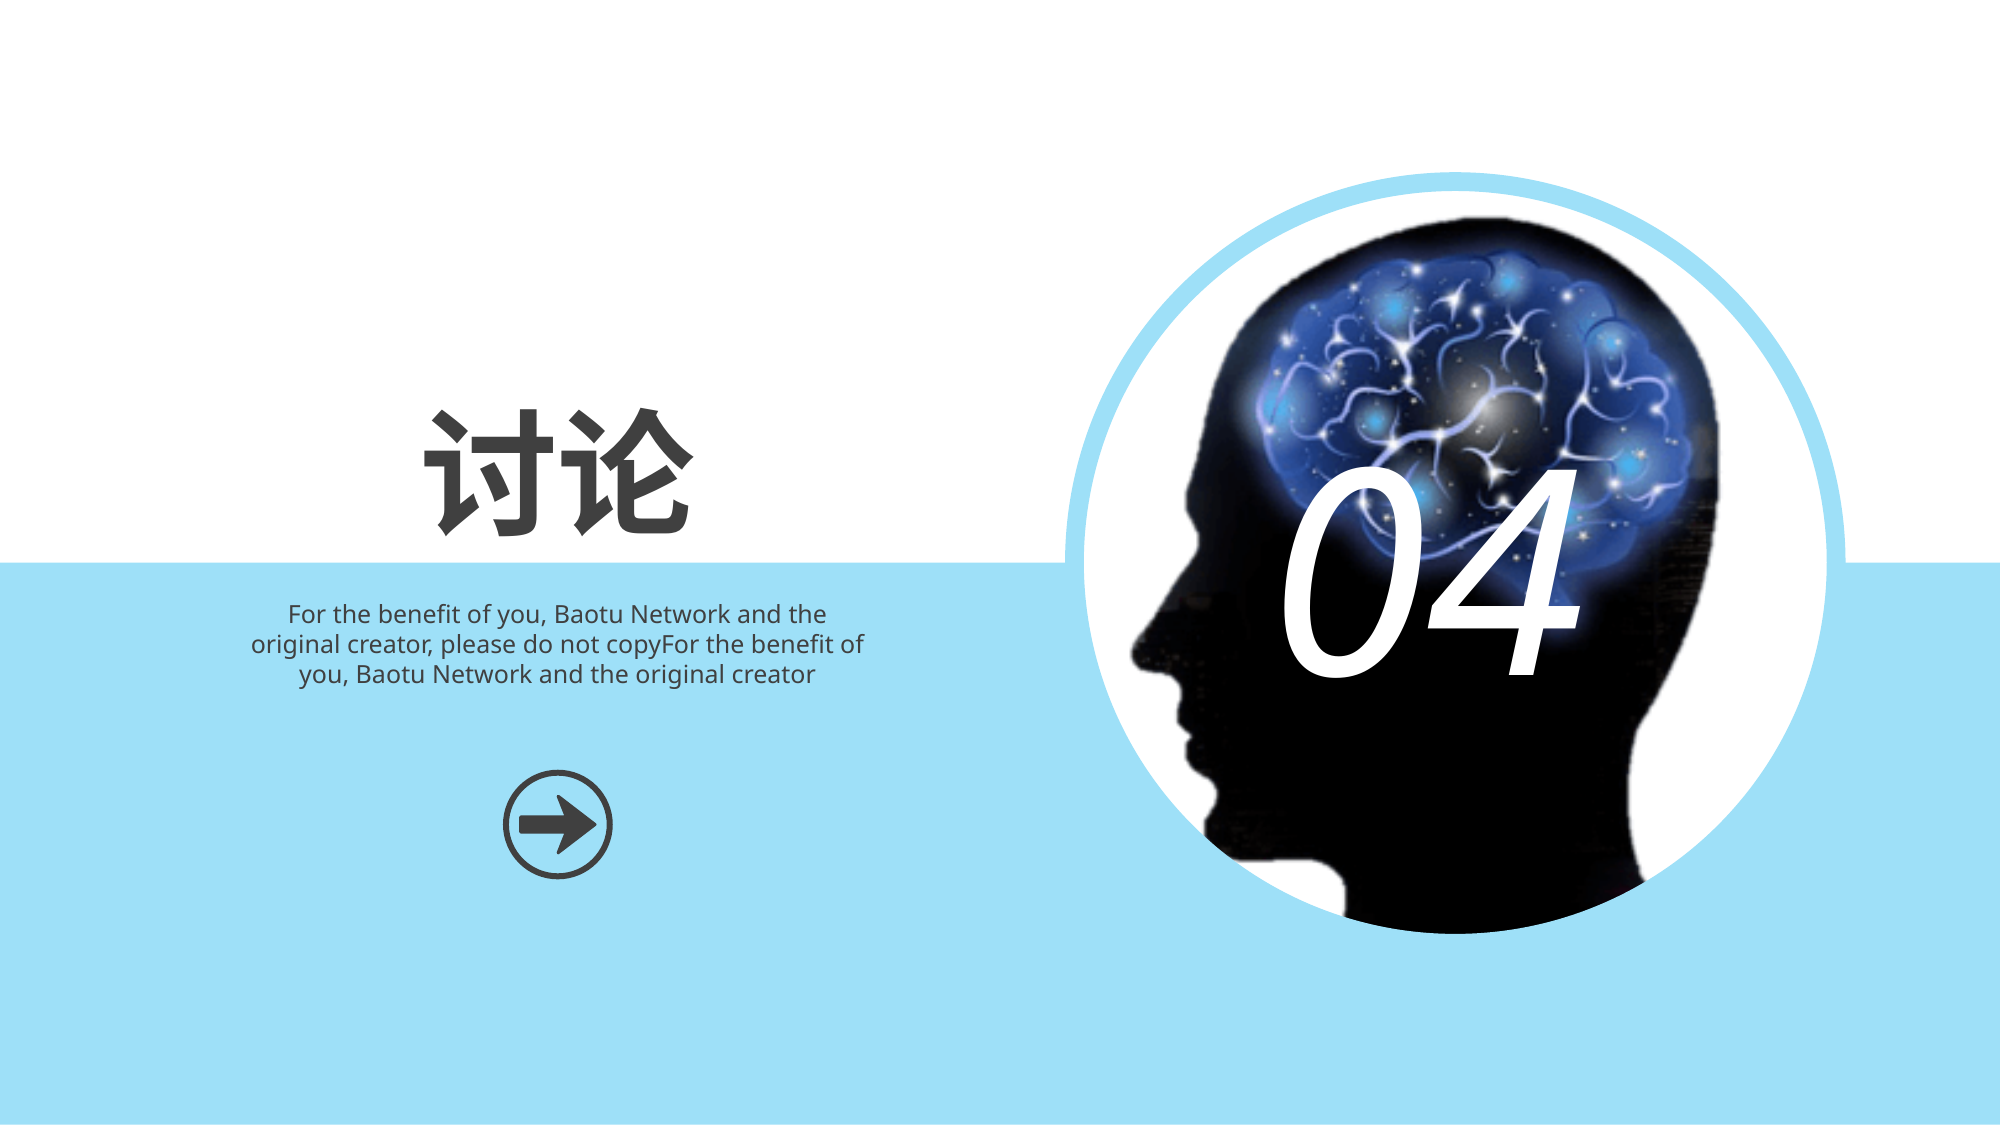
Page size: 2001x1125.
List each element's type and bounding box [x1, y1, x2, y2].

text_box [0, 181, 2000, 1125]
